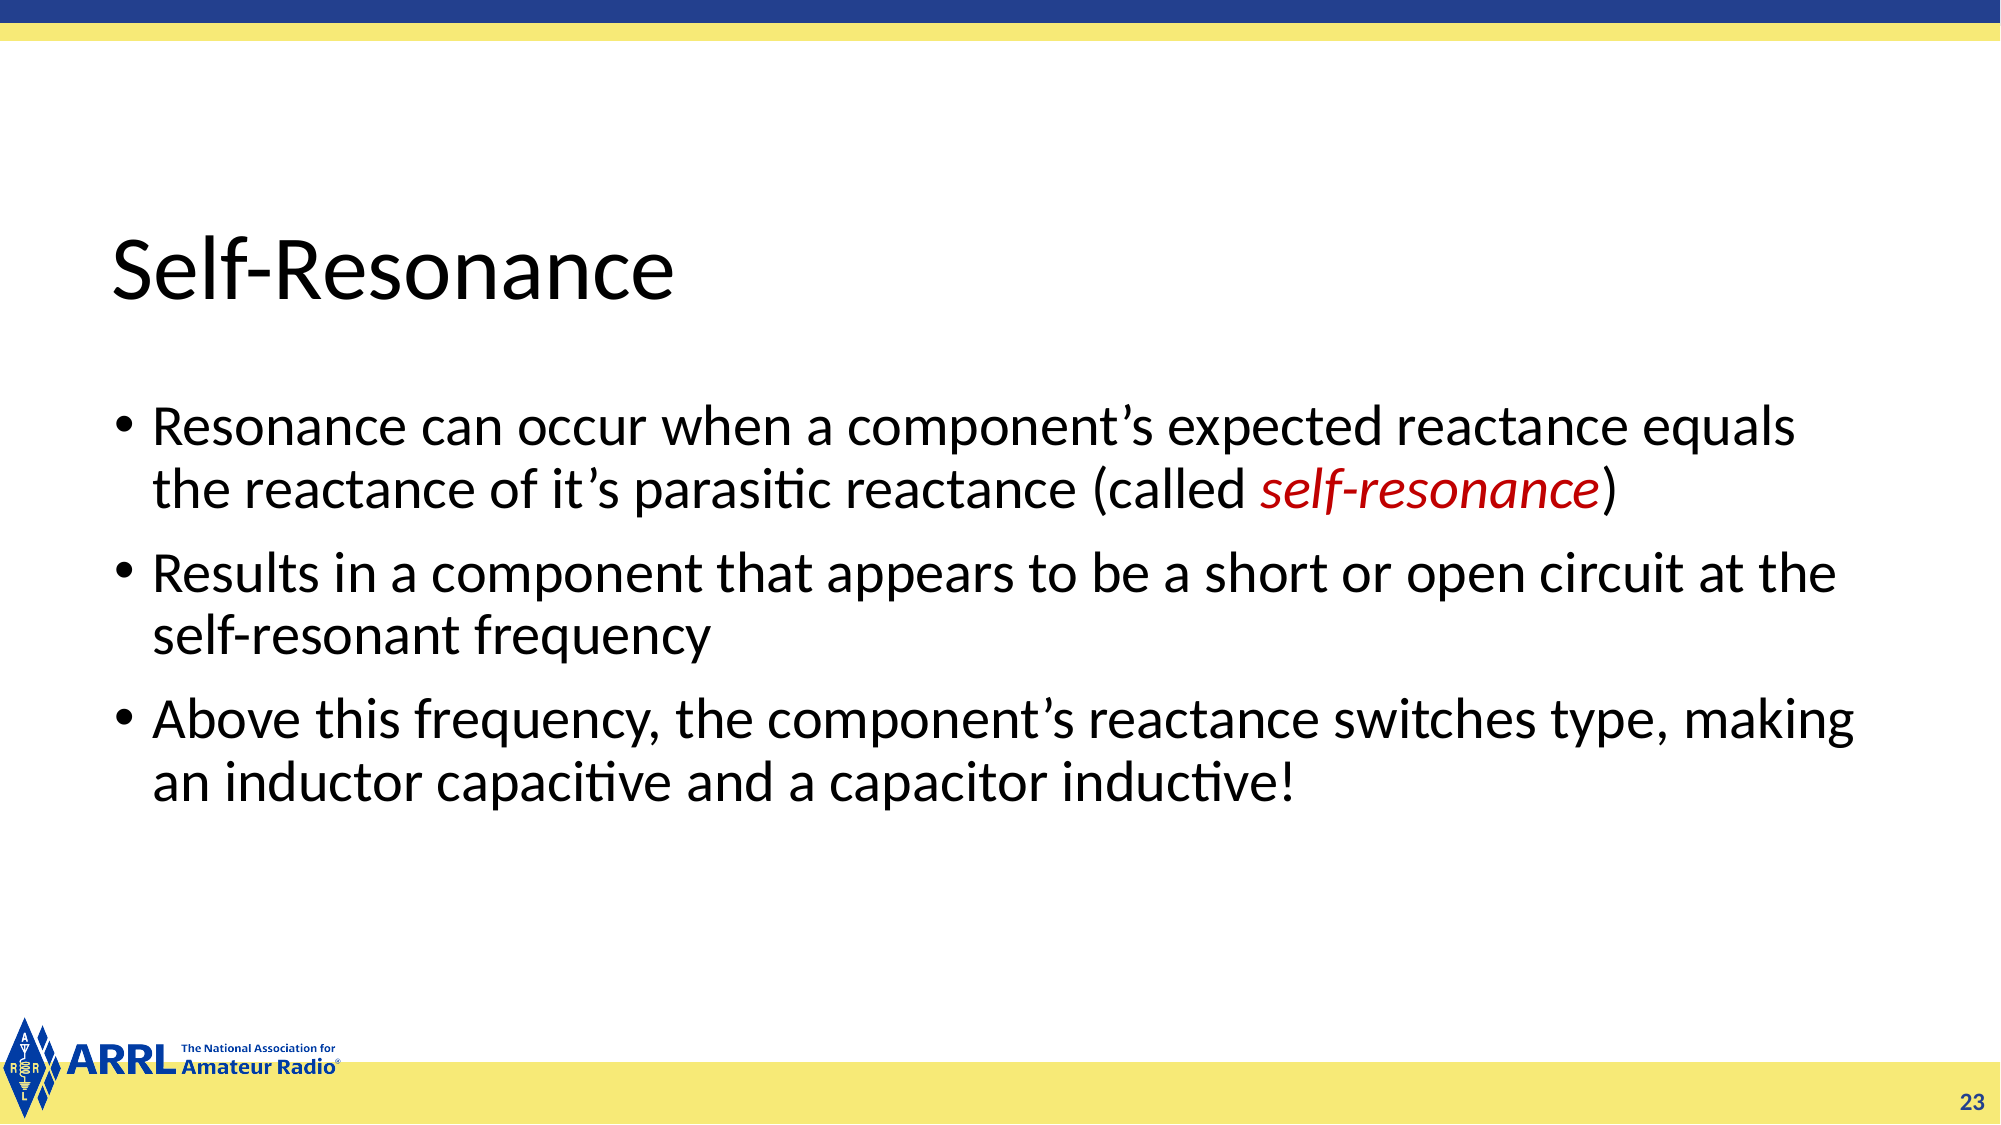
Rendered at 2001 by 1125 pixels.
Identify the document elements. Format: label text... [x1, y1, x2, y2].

picture [1, 1015, 342, 1121]
list Resonance can occur when a component’s expected reactance equals the reactance of it’s parasitic reactance (called self-resonance) Results in a component that appears to be a short or open circuit at the self-resonant frequency Above this frequency, the component’s reactance switches type, making an inductor capacitive and a capacitor inductive! [99, 387, 1900, 1025]
title Self-Resonance [96, 212, 1897, 356]
